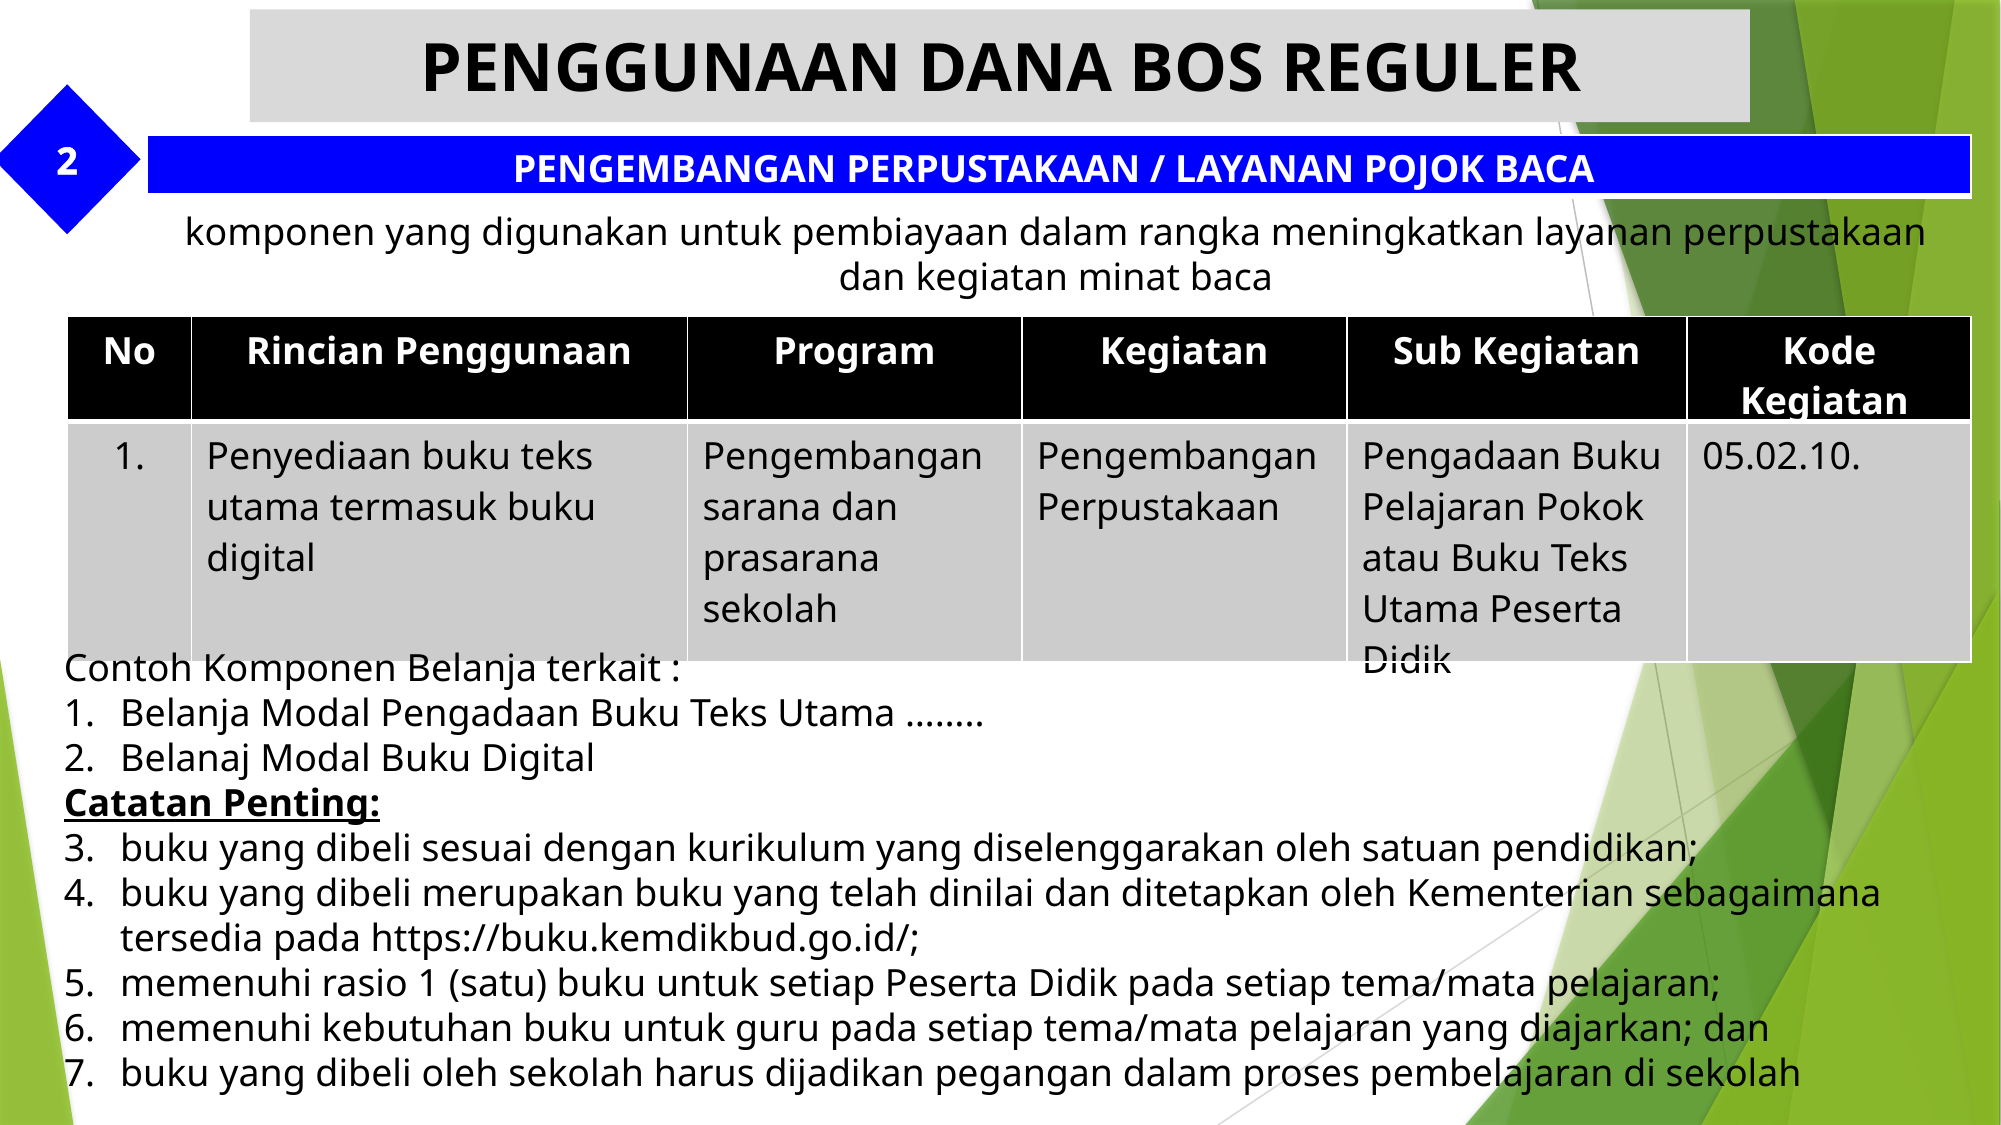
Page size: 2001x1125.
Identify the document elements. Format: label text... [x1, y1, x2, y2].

table_cell Pengembangan sarana dan prasarana sekolah [688, 424, 1021, 636]
table_cell 1. [68, 424, 191, 636]
table_header Kegiatan [1023, 317, 1346, 419]
text_box Contoh Komponen Belanja terkait : Belanja Modal Pengadaan Buku Teks Utama …….. Belanaj Modal Buku Digital Catatan Penting: buku yang dibeli sesuai dengan kurikulum yang diselenggarakan oleh satuan pendidikan; buku yang dibeli merupakan buku yang telah dinilai dan ditetapkan oleh Kementerian sebagaimana tersedia pada https://buku.kemdikbud.go.id/; memenuhi rasio 1 (satu) buku untuk setiap Peserta Didik pada setiap tema/mata pelajaran; memenuhi kebutuhan buku untuk guru pada setiap tema/mata pelajaran yang diajarkan; dan buku yang dibeli oleh sekolah harus dijadikan pegangan dalam proses pembelajaran di sekolah [49, 636, 1954, 1102]
text_box komponen yang digunakan untuk pembiayaan dalam rangka meningkatkan layanan perpustakaan dan kegiatan minat baca [140, 200, 1972, 306]
table_header Program [688, 317, 1021, 419]
table_header Rincian Penggunaan [192, 317, 687, 419]
table_cell Pengembangan Perpustakaan [1023, 424, 1346, 636]
table_cell Penyediaan buku teks utama termasuk buku digital [192, 424, 687, 636]
table_header PENGEMBANGAN PERPUSTAKAAN / LAYANAN POJOK BACA [148, 136, 1970, 193]
text_box [248, 8, 1751, 124]
table_cell 05.02.10. [1688, 424, 1970, 661]
table_cell Pengadaan Buku Pelajaran Pokok atau Buku Teks Utama Peserta Didik [1348, 424, 1686, 636]
table_header No [68, 317, 191, 419]
text_box 2 [0, 82, 142, 236]
text_box PENGGUNAAN DANA BOS REGULER [252, 17, 1750, 113]
table_header Sub Kegiatan [1348, 317, 1686, 419]
table_header Kode Kegiatan [1688, 317, 1970, 419]
